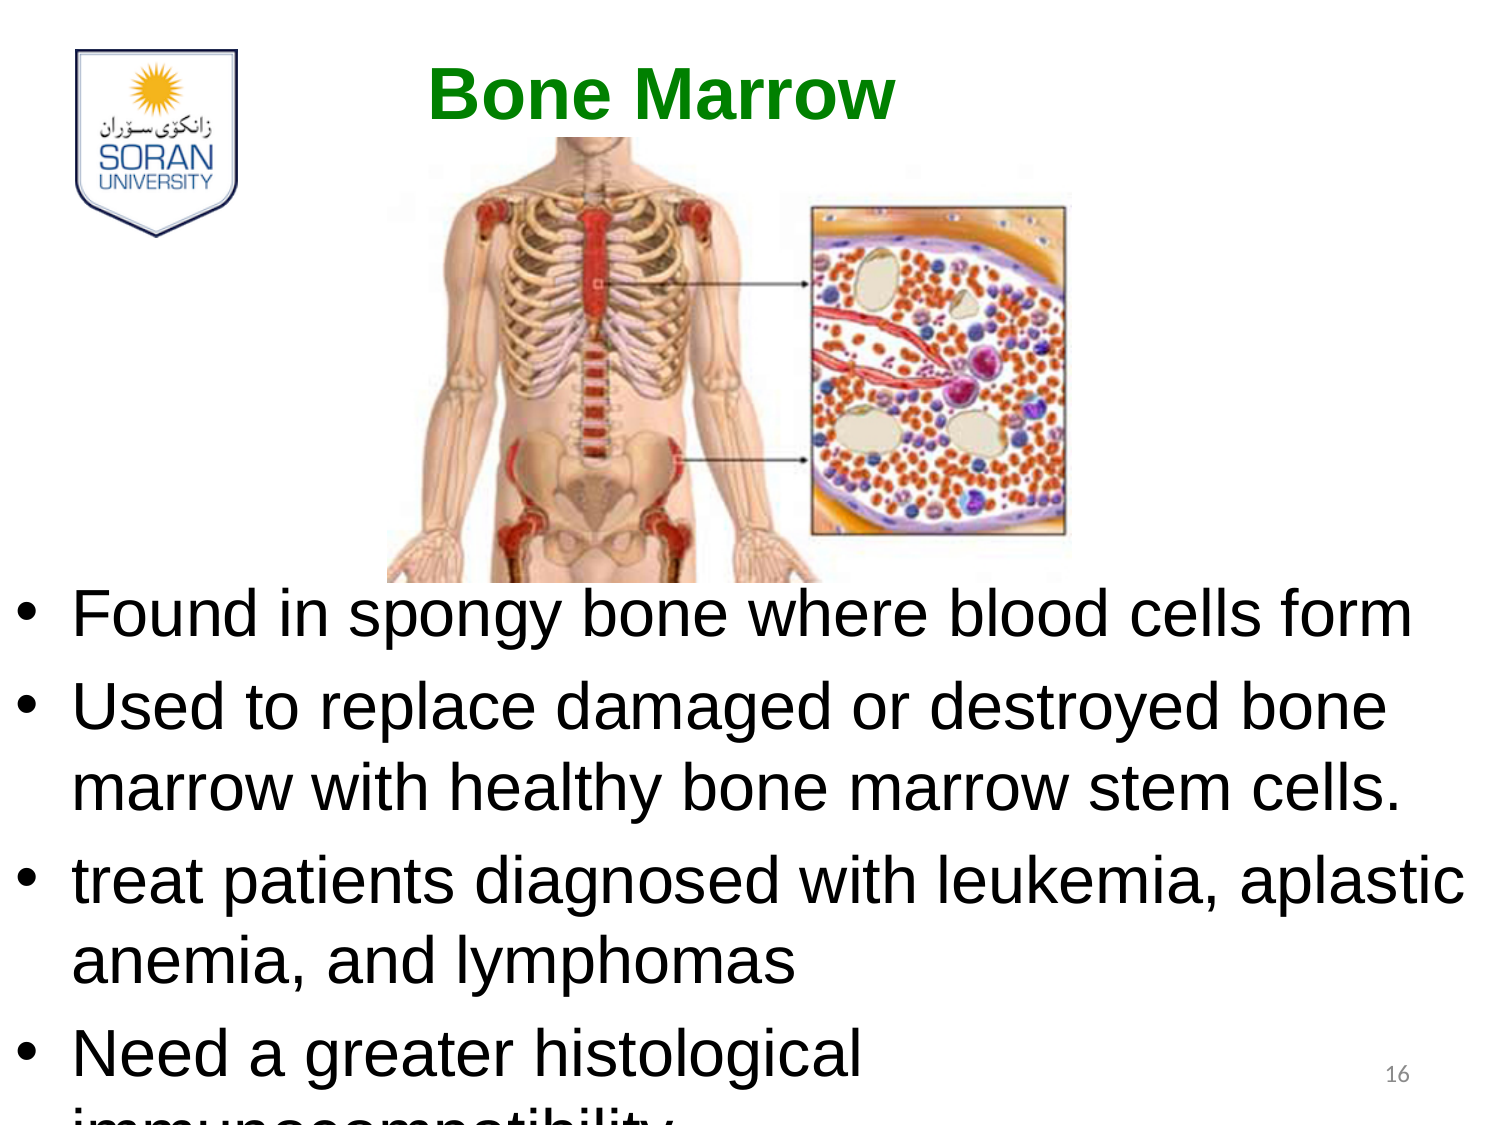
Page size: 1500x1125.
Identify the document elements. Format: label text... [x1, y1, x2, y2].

picture [75, 143, 238, 238]
picture [387, 137, 1072, 583]
title Bone Marrow [0, 37, 1325, 143]
slide_number 16 [1074, 1042, 1425, 1103]
list Found in spongy bone where blood cells form Used to replace damaged or destroyed bone marrow with healthy bone marrow stem cells. treat patients diagnosed with leukemia, aplastic anemia, and lymphomas Need a greater histological immunocompatibility [0, 562, 1500, 1125]
